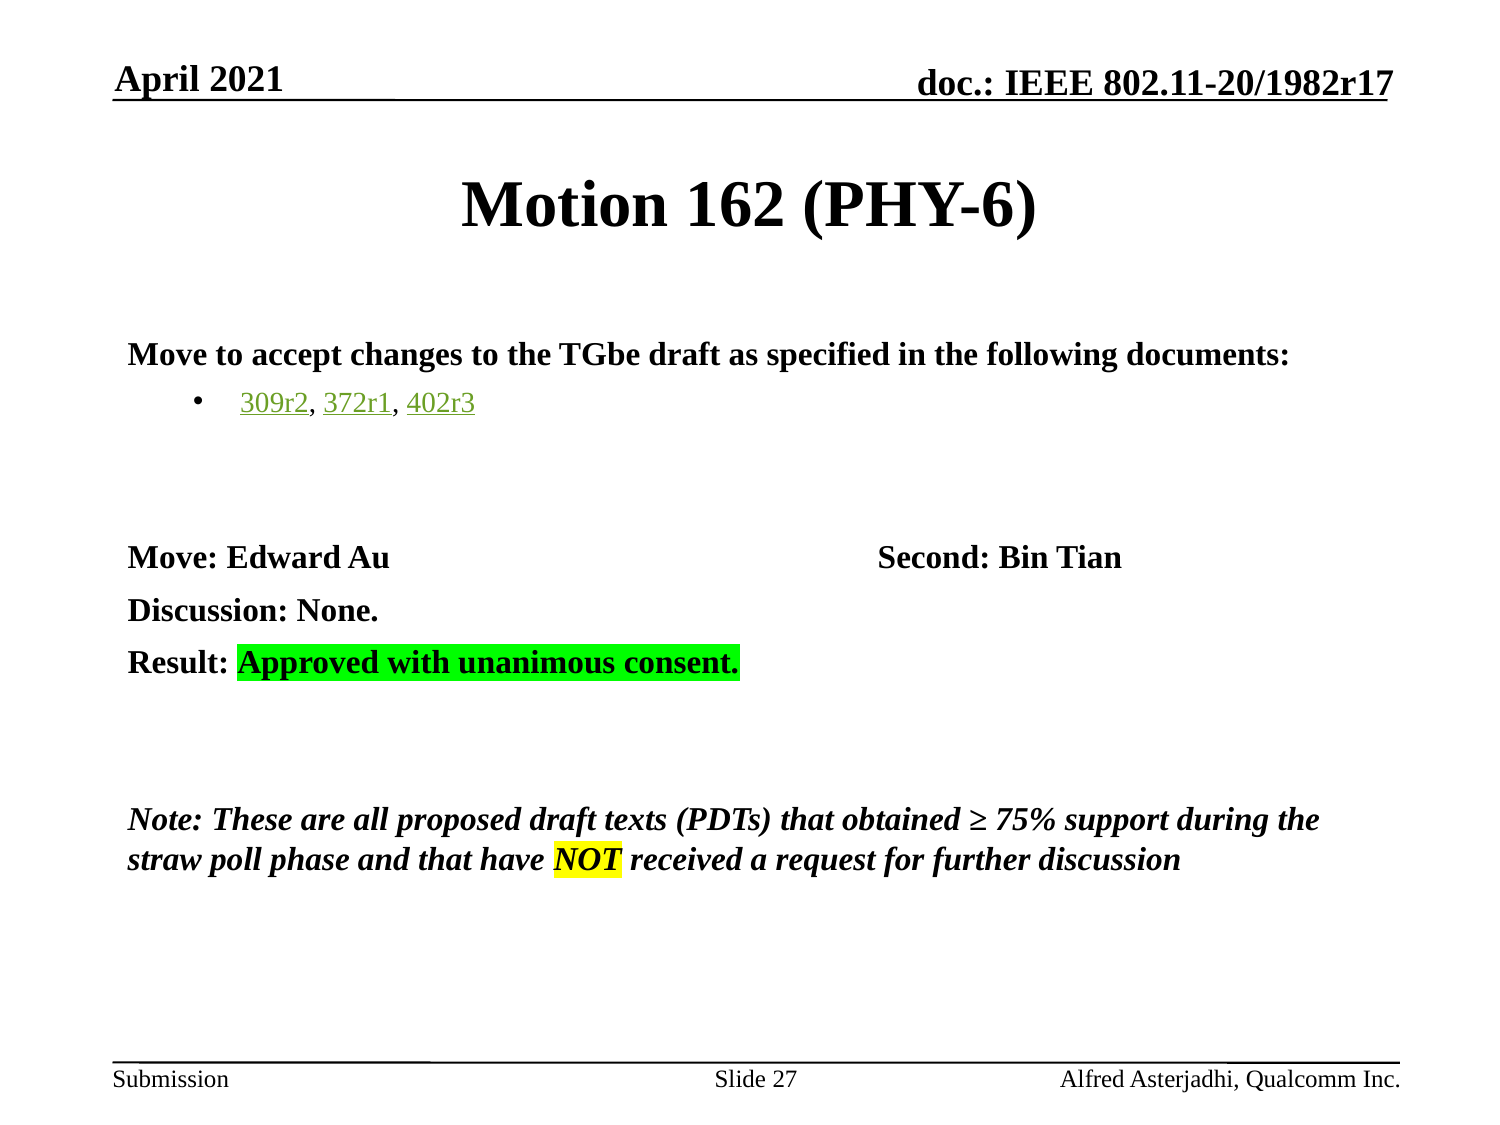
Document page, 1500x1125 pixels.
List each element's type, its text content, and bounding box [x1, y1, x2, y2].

slide_number Slide 27 [712, 1061, 800, 1123]
list Move to accept changes to the TGbe draft as specified in the following documents: 309r2, 372r1, 402r3 Move: Edward Au Second: Bin Tian Discussion: None. Result: Approved with unanimous consent. Note: These are all proposed draft texts (PDTs) that obtained ≥ 75% support during the straw poll phase and that have NOT received a request for further discussion [112, 324, 1388, 1000]
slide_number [114, 54, 423, 100]
title Motion 162 (PHY-6) [112, 112, 1388, 288]
footer Alfred Asterjadhi, Qualcomm Inc. [878, 1061, 1402, 1093]
